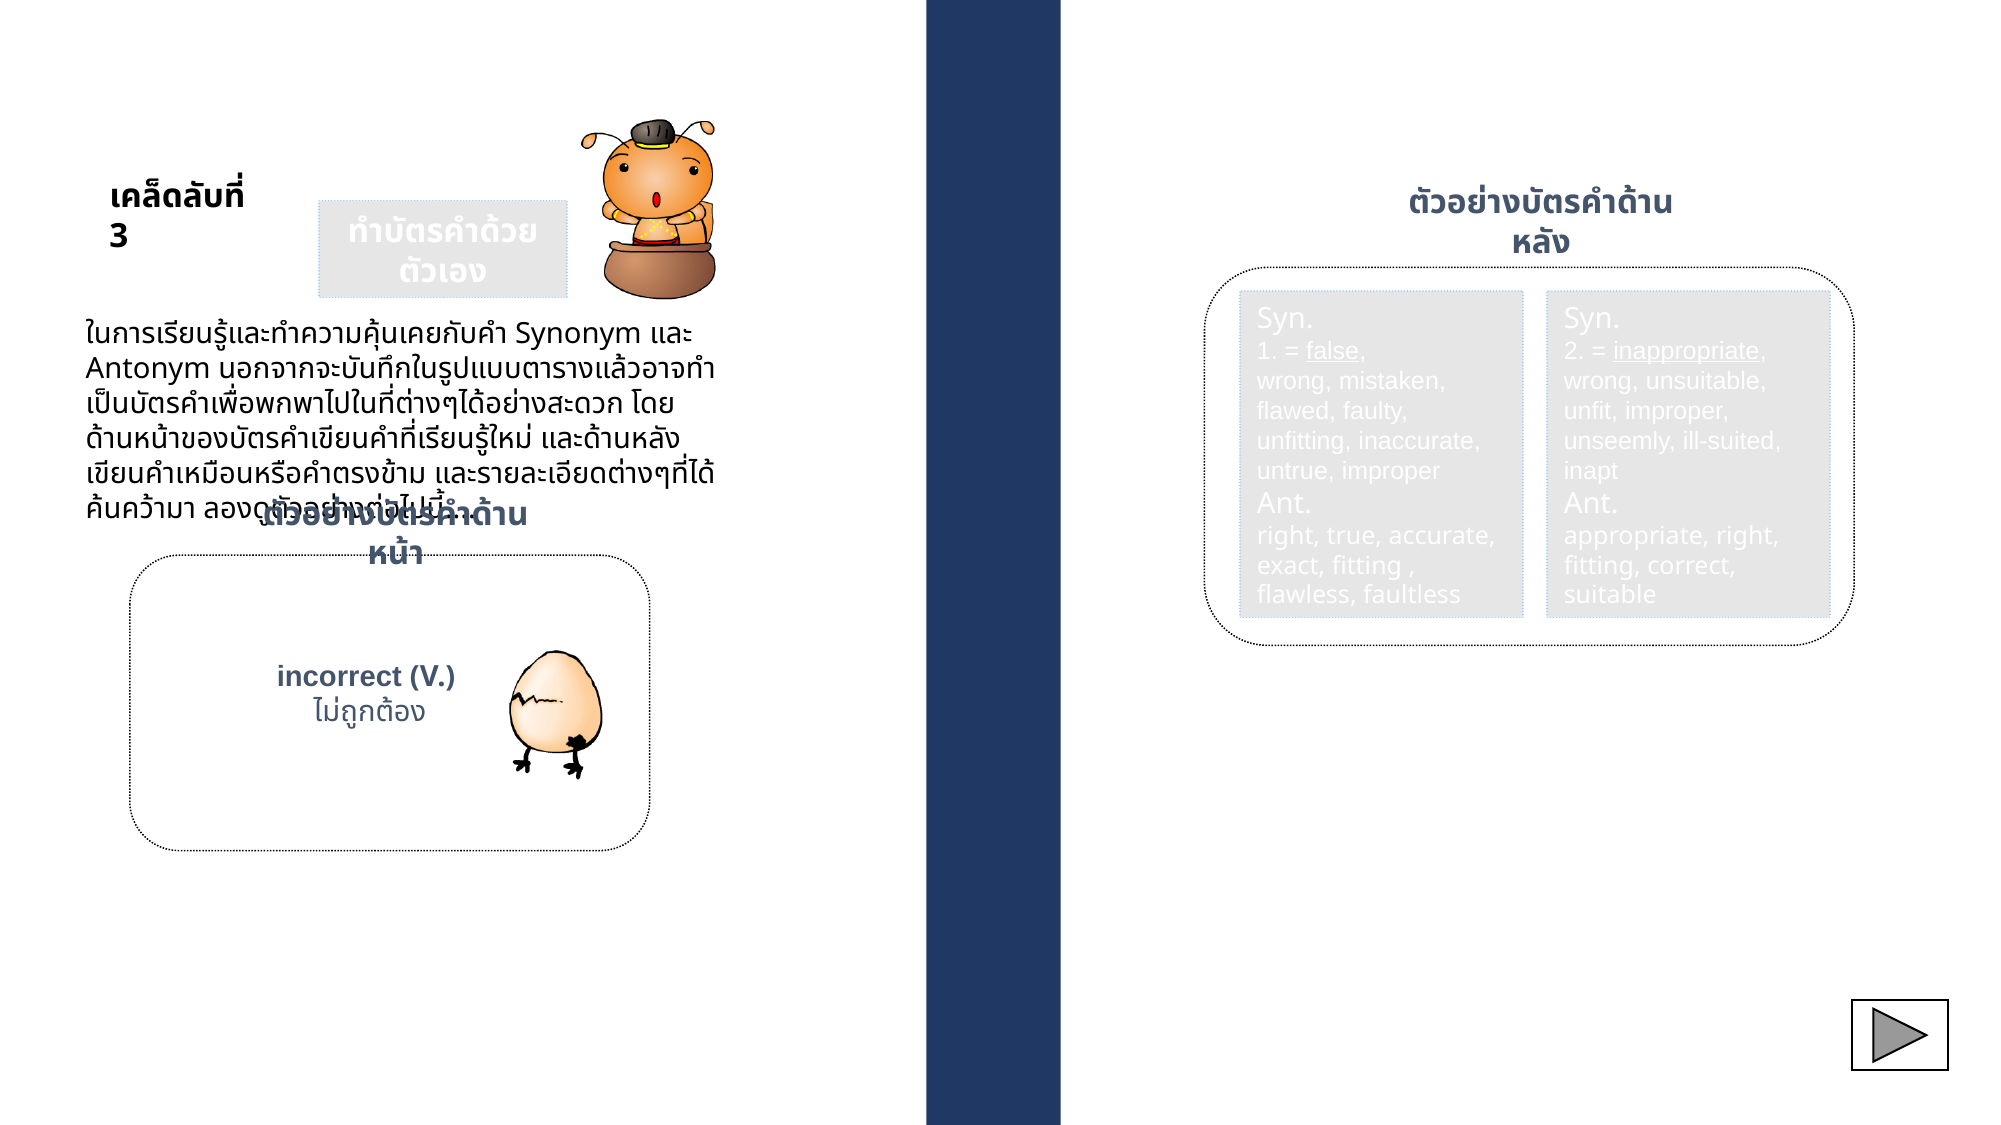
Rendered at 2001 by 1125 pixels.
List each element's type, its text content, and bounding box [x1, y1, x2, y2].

text_box ตัวอย่างบัตรคำด้านหลัง [1369, 173, 1713, 267]
text_box ตัวอย่างบัตรคำด้านหน้า [224, 484, 567, 579]
text_box ในการเรียนรู้และทำความคุ้นเคยกับคำ Synonym และ Antonym นอกจากจะบันทึกในรูปแบบตารางแล้วอาจทำเป็นบัตรคำเพื่อพกพาไปในที่ต่างๆได้อย่างสะดวก โดยด้านหน้าของบัตรคำเขียนคำที่เรียนรู้ใหม่ และด้านหลังเขียนคำเหมือนหรือคำตรงข้าม และรายละเอียดต่างๆที่ได้ค้นคว้ามา ลองดูตัวอย่างต่อไปนี้.... [70, 306, 733, 532]
text_box [1204, 267, 1855, 646]
picture [507, 649, 603, 780]
text_box ทำบัตรคำด้วยตัวเอง [318, 200, 555, 298]
text_box เคล็ดลับที่ 3 [94, 166, 284, 262]
text_box [129, 555, 650, 851]
text_box [925, 0, 1062, 1125]
text_box incorrect (V.) ไม่ถูกต้อง [248, 649, 485, 735]
picture [555, 94, 760, 319]
text_box [1851, 999, 1949, 1071]
